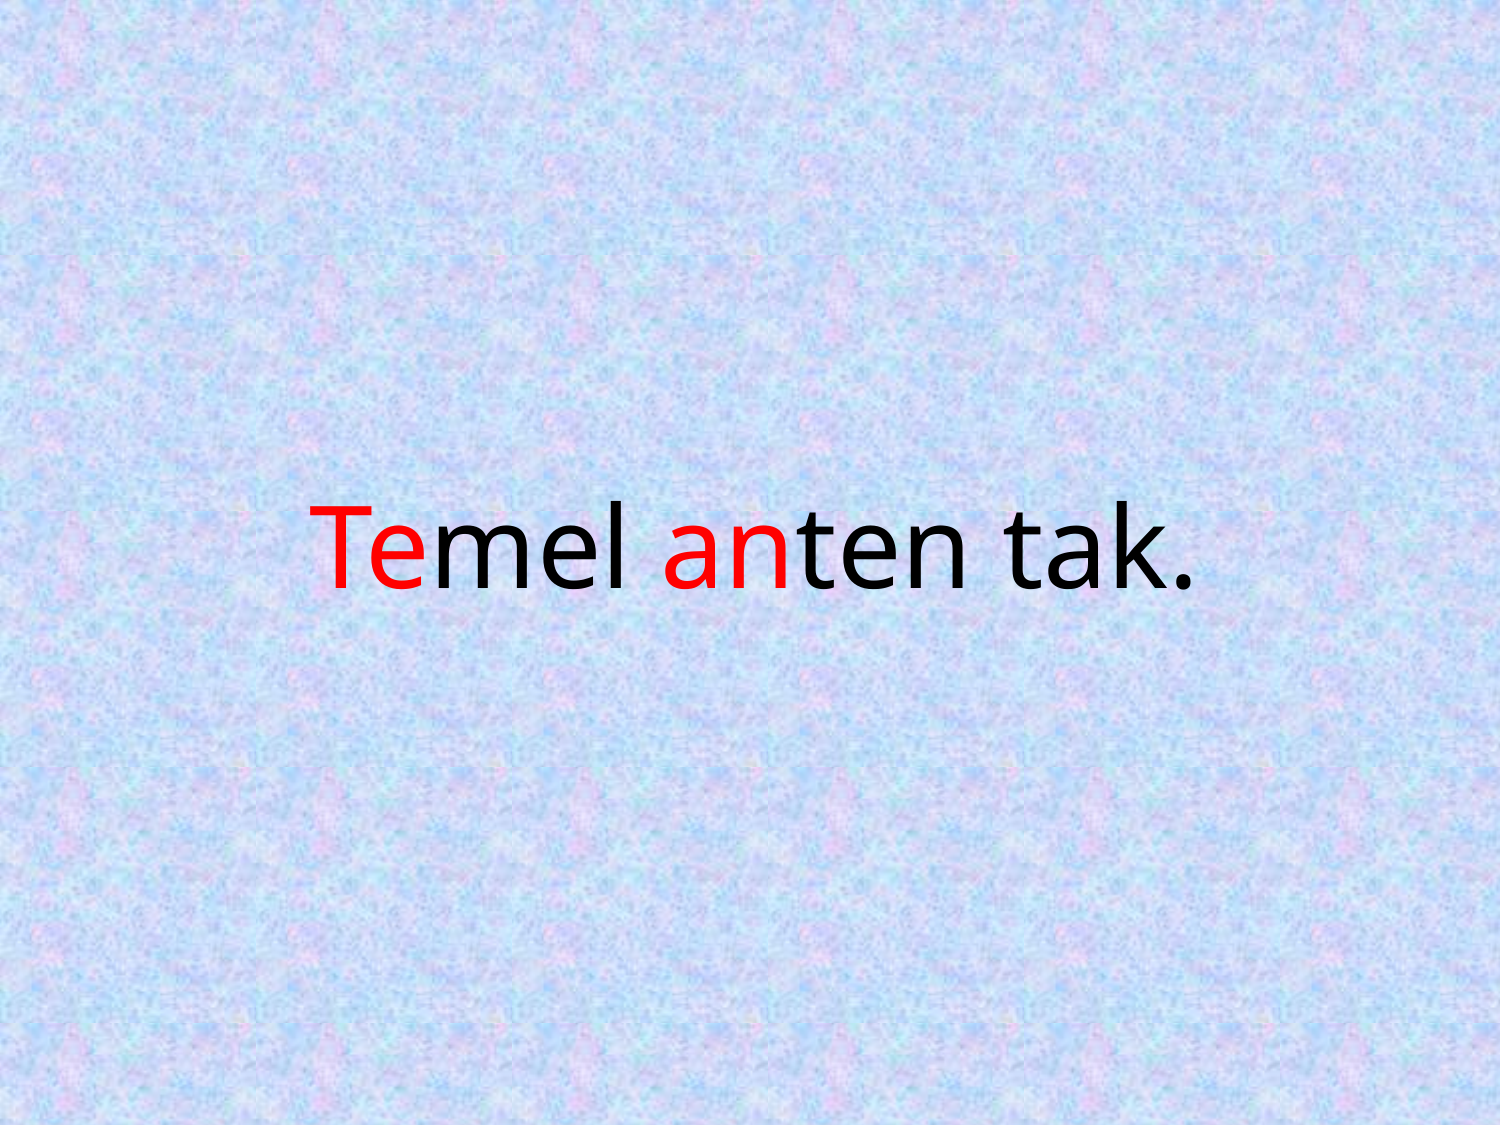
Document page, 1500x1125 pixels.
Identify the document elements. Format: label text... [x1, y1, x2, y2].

title Temel anten tak. [117, 421, 1393, 663]
picture [0, 0, 1500, 1125]
